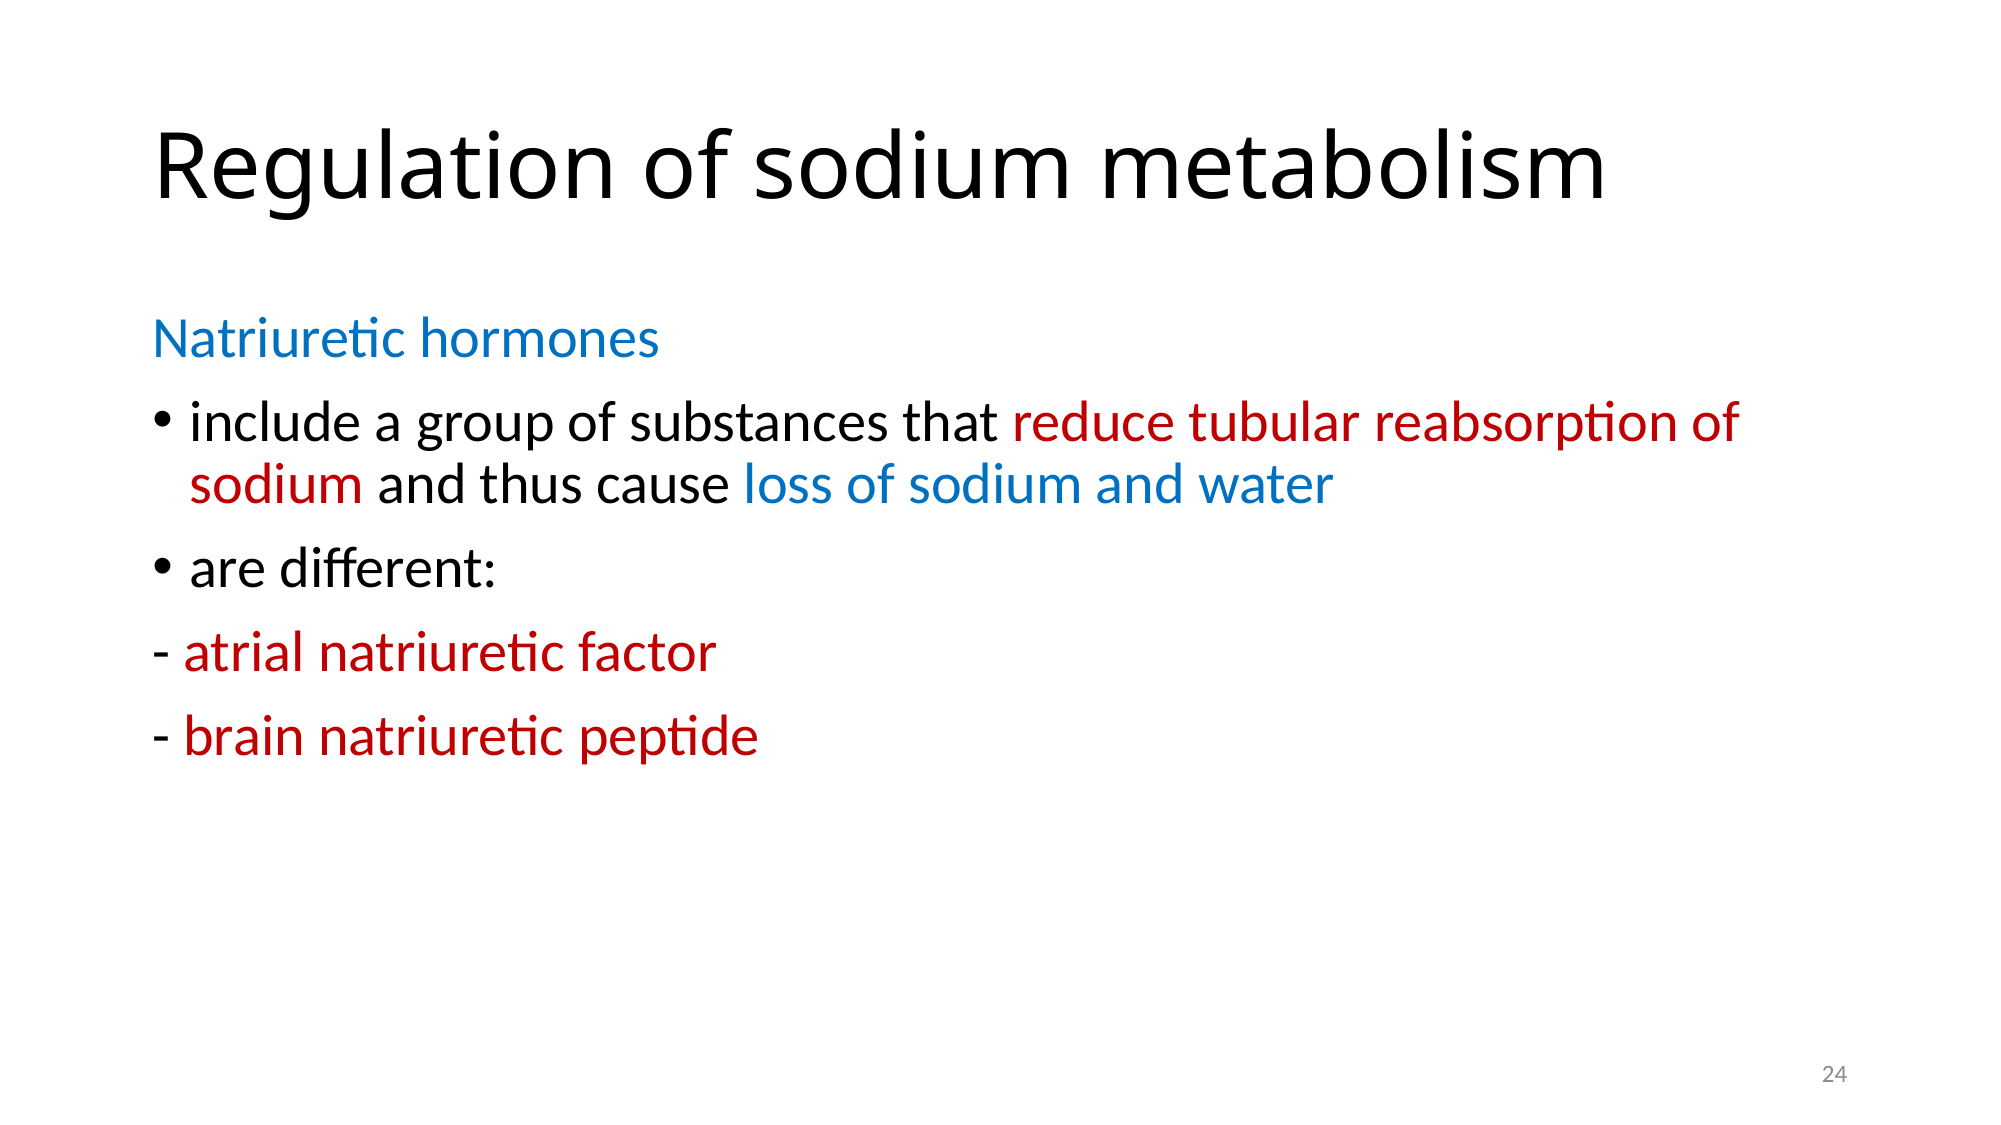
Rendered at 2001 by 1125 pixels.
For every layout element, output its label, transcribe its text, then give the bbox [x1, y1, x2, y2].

title Regulation of sodium metabolism [137, 59, 1863, 278]
list Natriuretic hormones include a group of substances that reduce tubular reabsorption of sodium and thus cause loss of sodium and water are different: - atrial natriuretic factor - brain natriuretic peptide [137, 299, 1863, 1014]
slide_number 24 [1412, 1042, 1863, 1103]
